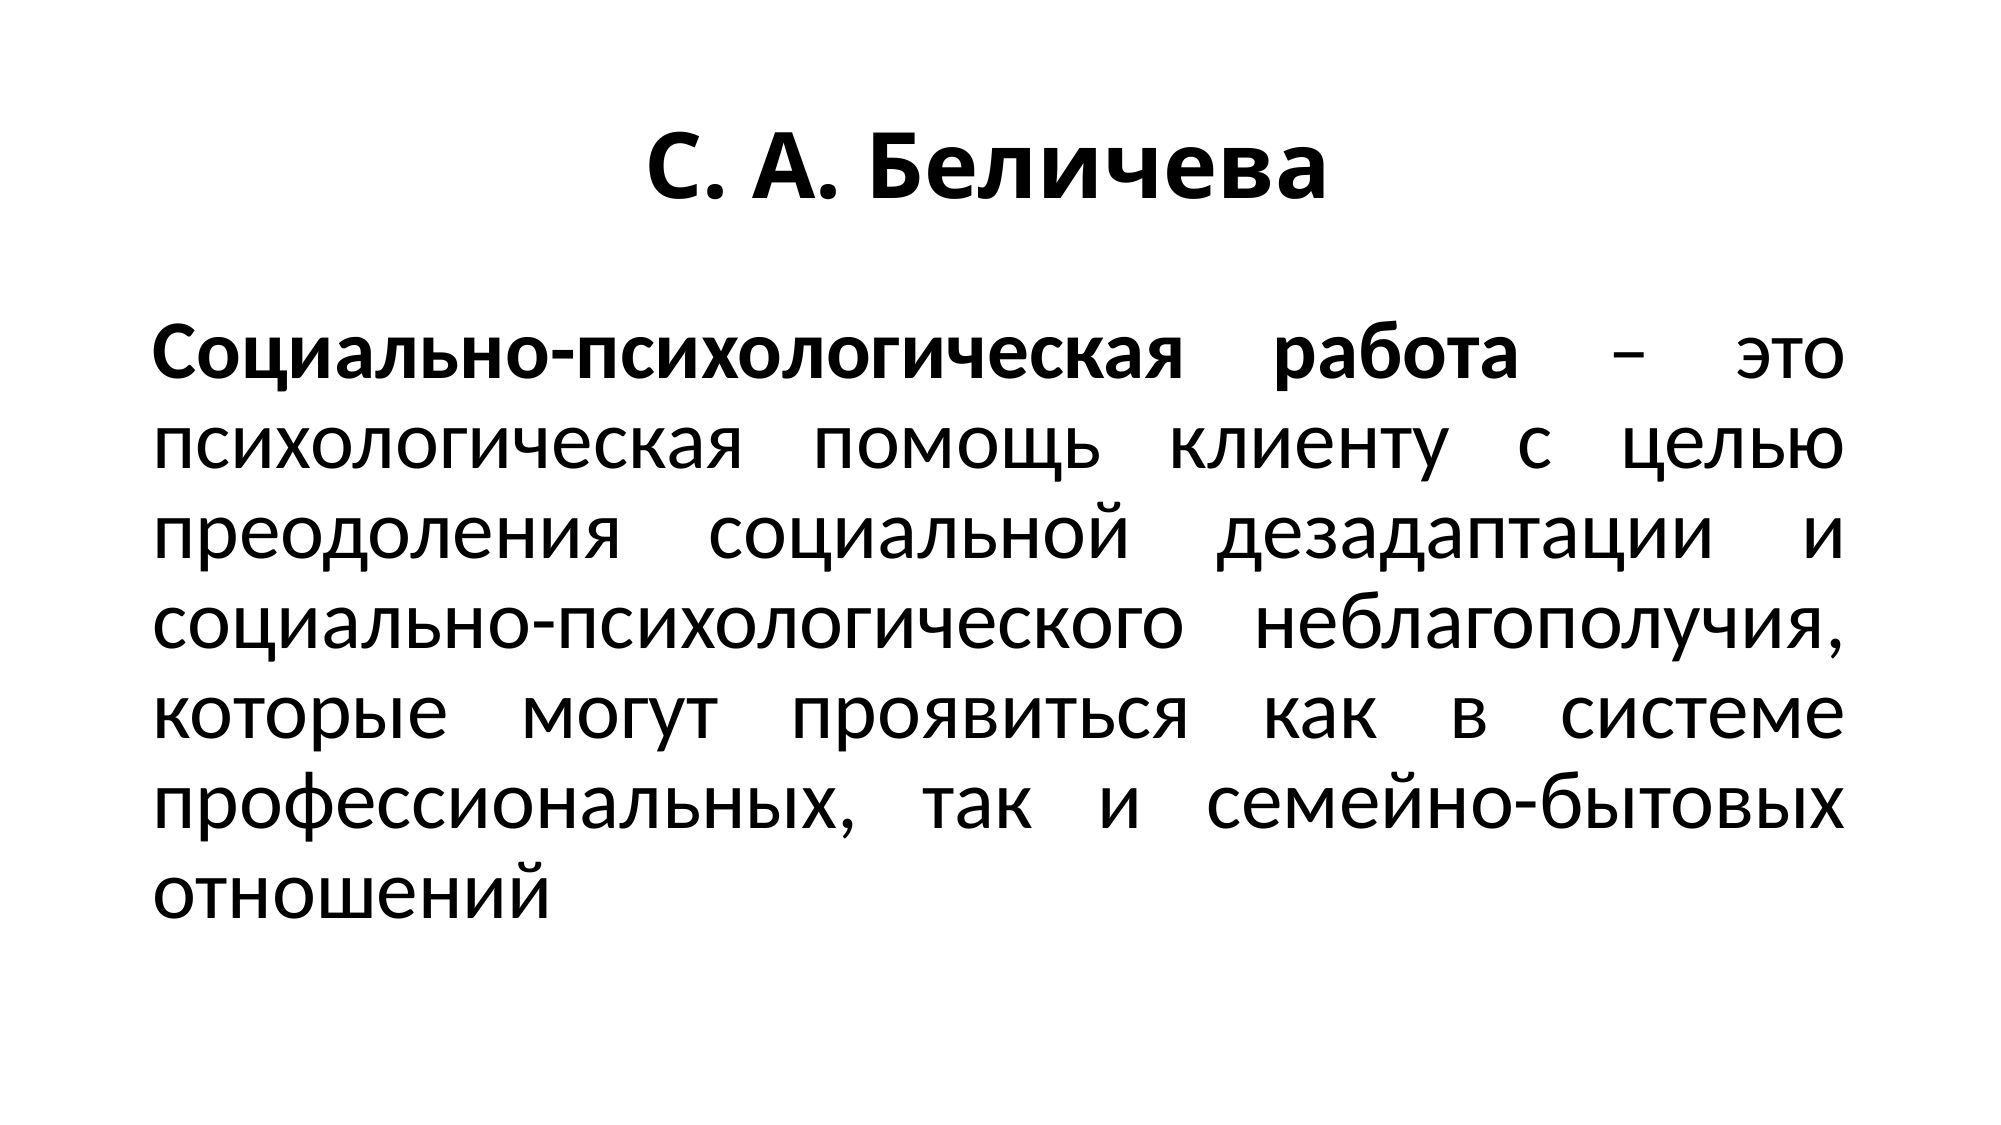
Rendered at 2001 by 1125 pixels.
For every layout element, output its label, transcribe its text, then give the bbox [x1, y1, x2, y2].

list Социально-психологическая работа – это психологическая помощь клиенту с целью преодоления социальной дезадаптации и социально-психологического неблагополучия, которые могут проявиться как в системе профессиональных, так и семейно-бытовых отношений [137, 299, 1863, 1014]
title С. А. Беличева [137, 59, 1863, 278]
